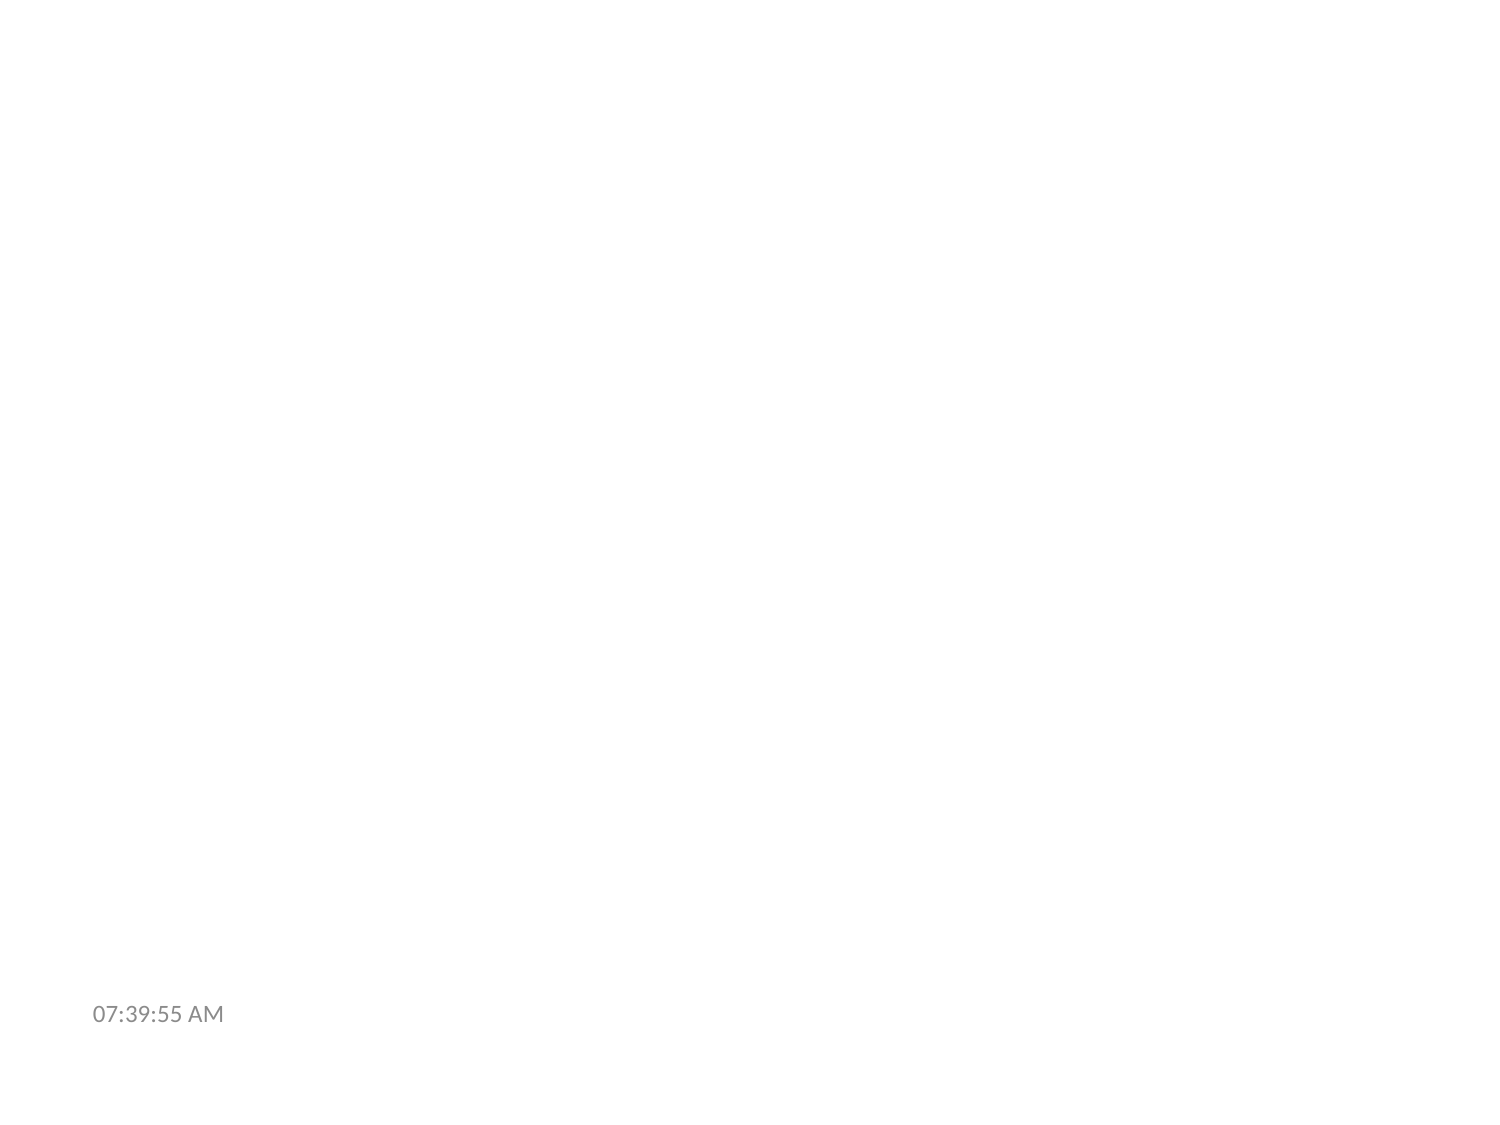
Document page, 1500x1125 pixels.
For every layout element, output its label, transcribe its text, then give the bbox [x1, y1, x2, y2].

text_box 3:35:09 PM [77, 982, 428, 1043]
